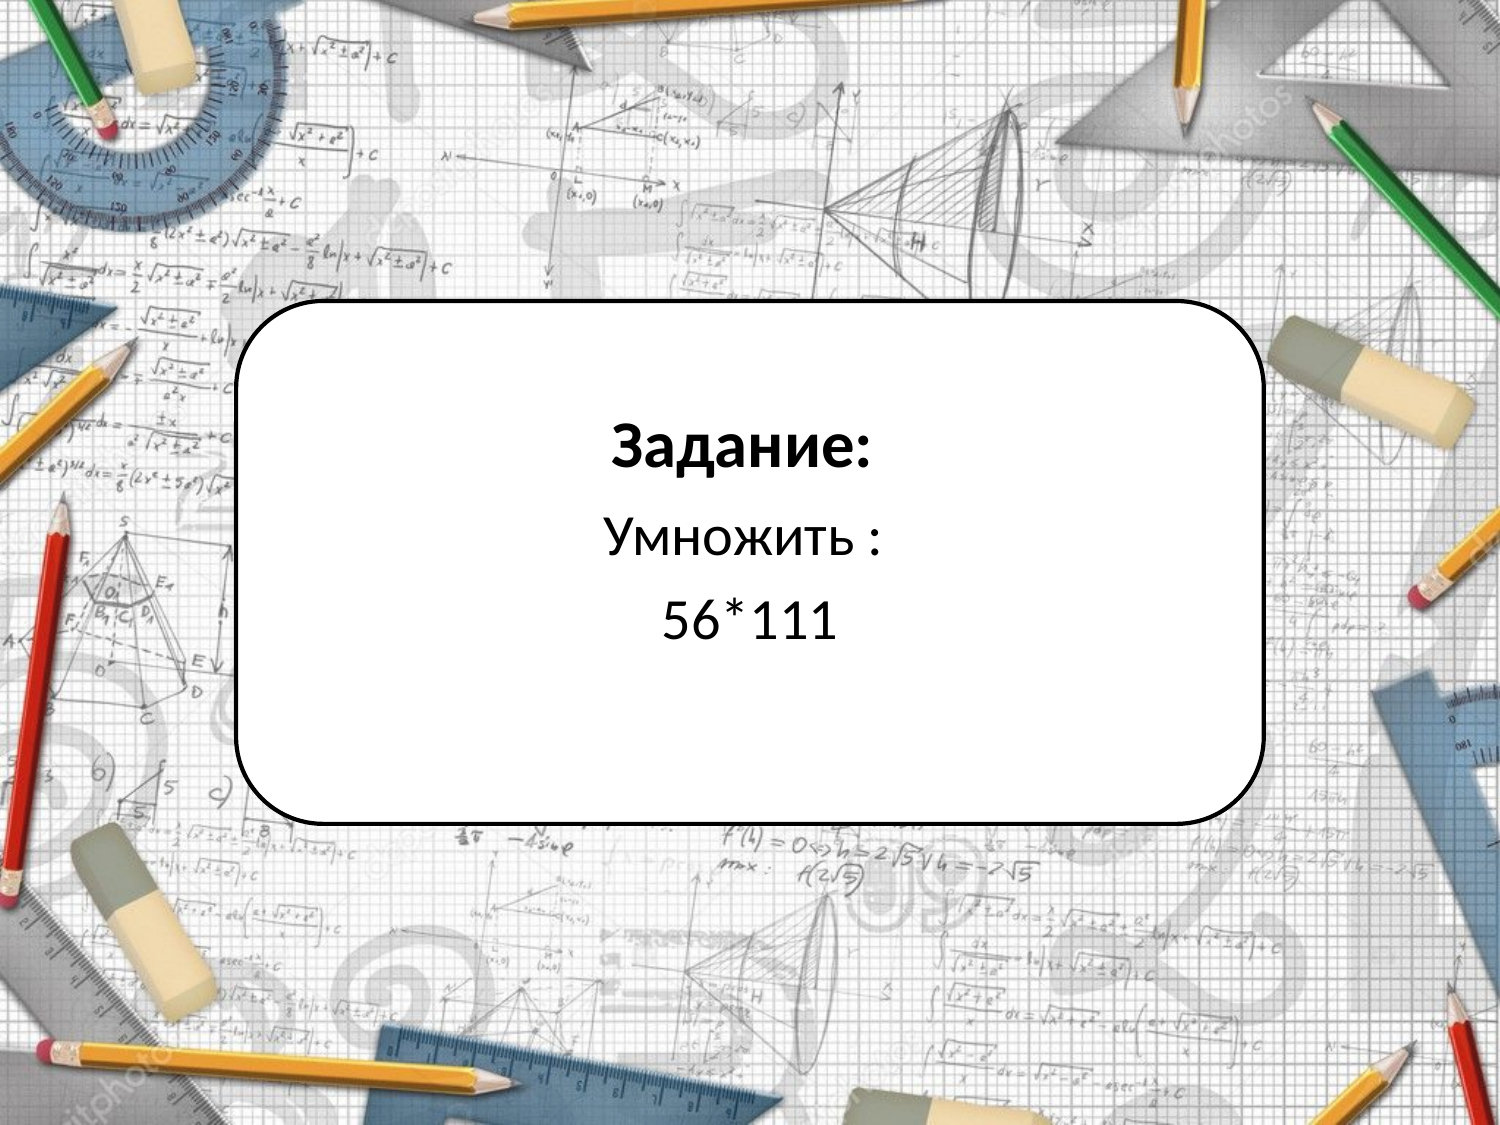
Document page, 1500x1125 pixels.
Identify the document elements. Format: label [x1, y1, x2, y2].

picture [0, 0, 1500, 1125]
text_box [235, 300, 1264, 825]
